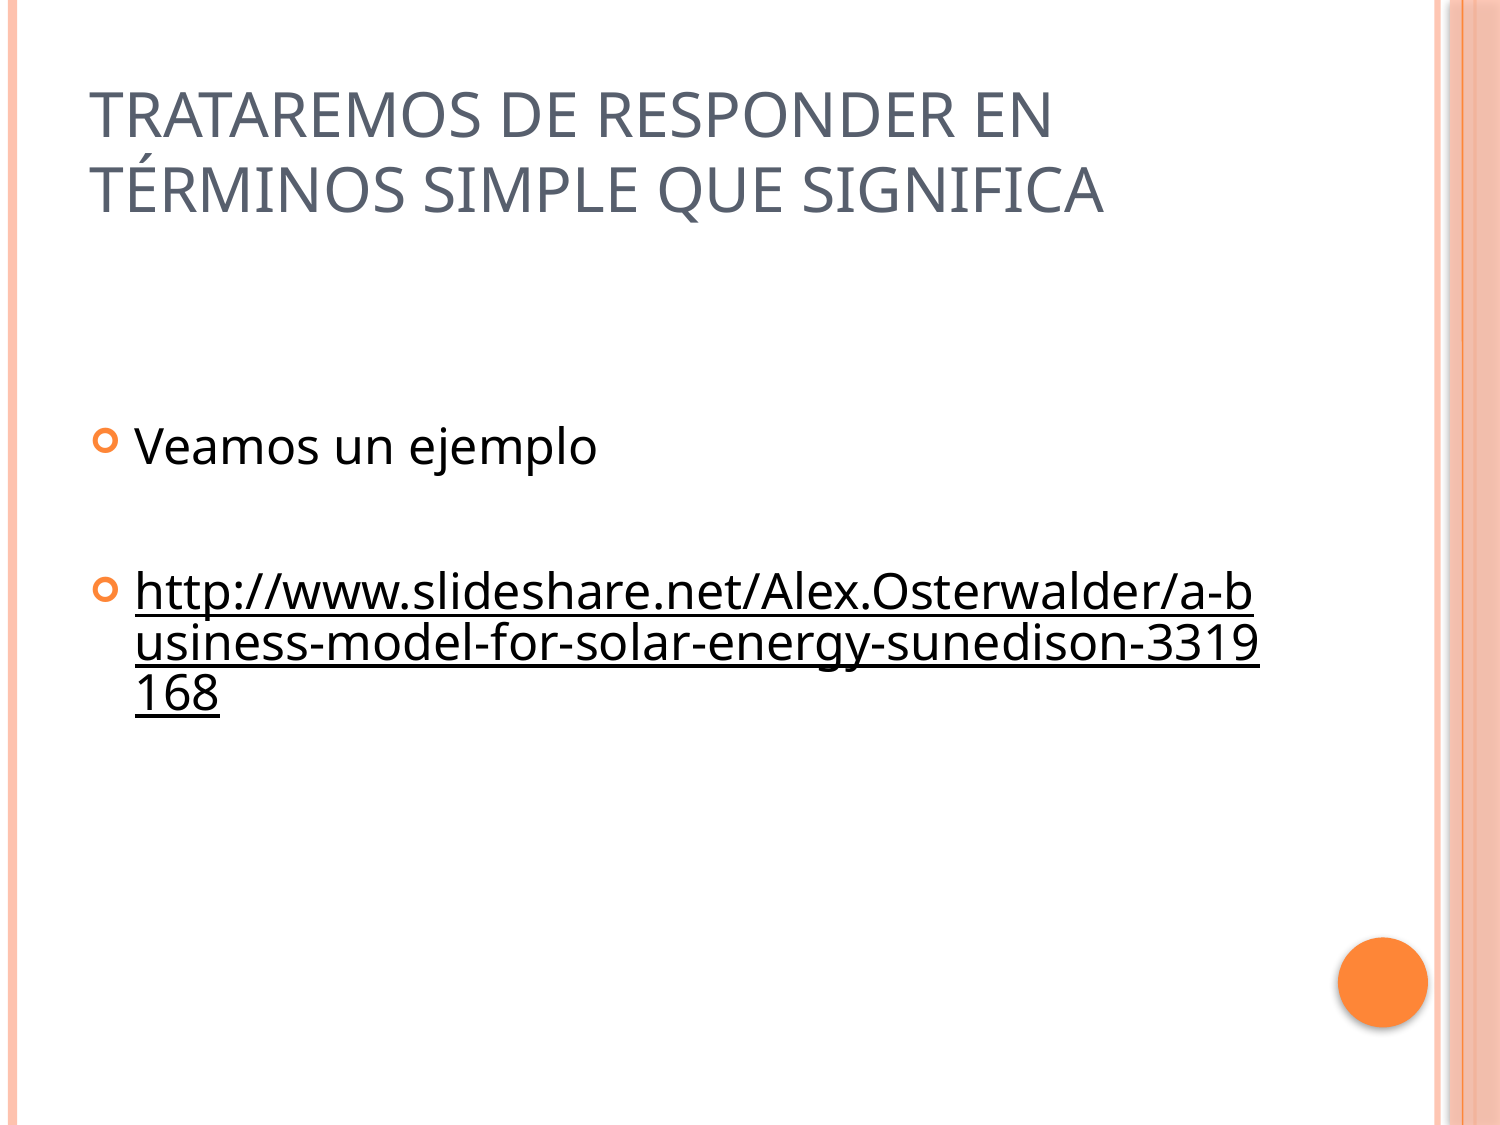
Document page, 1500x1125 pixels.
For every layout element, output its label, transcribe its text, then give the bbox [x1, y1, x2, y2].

list Veamos un ejemplo http://www.slideshare.net/Alex.Osterwalder/a-business-model-for-solar-energy-sunedison-3319168 [75, 262, 1300, 1062]
title Trataremos de responder en términos simple que significa [75, 45, 1300, 233]
